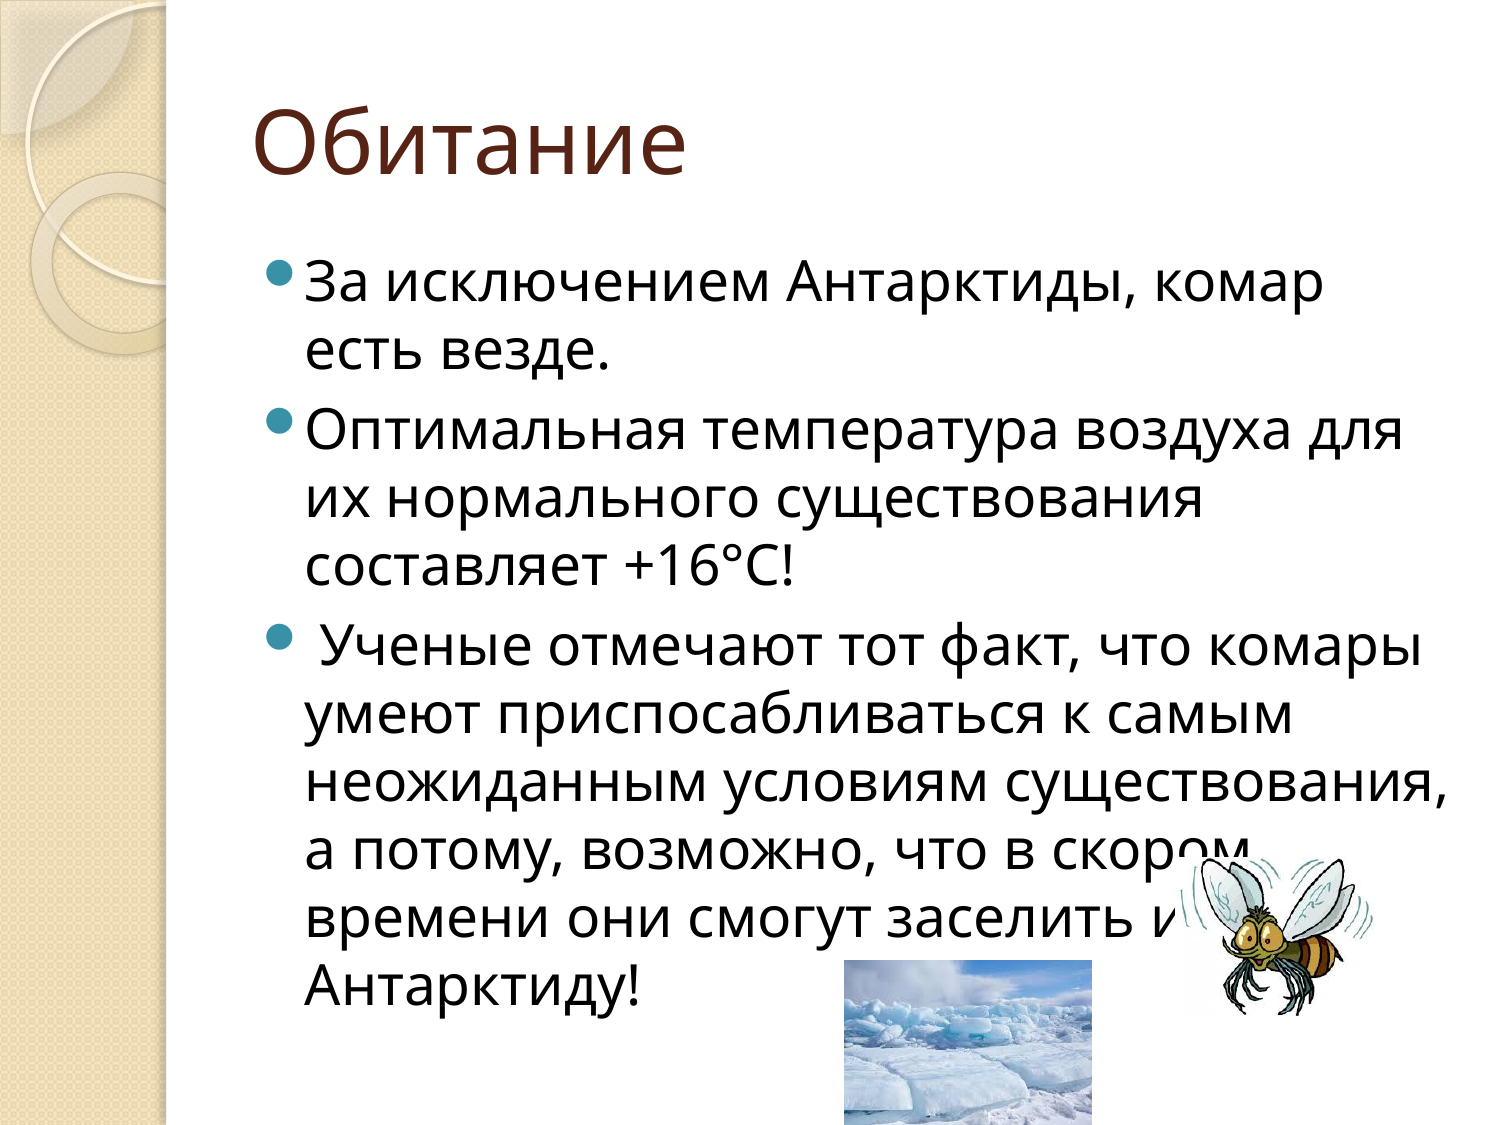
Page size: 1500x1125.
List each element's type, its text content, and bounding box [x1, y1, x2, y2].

title Обитание [235, 45, 1466, 233]
picture [844, 960, 1092, 1125]
picture [1174, 857, 1378, 1016]
list За исключением Антарктиды, комар есть везде. Оптимальная температура воздуха для их нормального существования составляет +16°C! Ученые отмечают тот факт, что комары умеют приспосабливаться к самым неожиданным условиям существования, а потому, возможно, что в скором времени они смогут заселить и Антарктиду! [235, 237, 1466, 1025]
